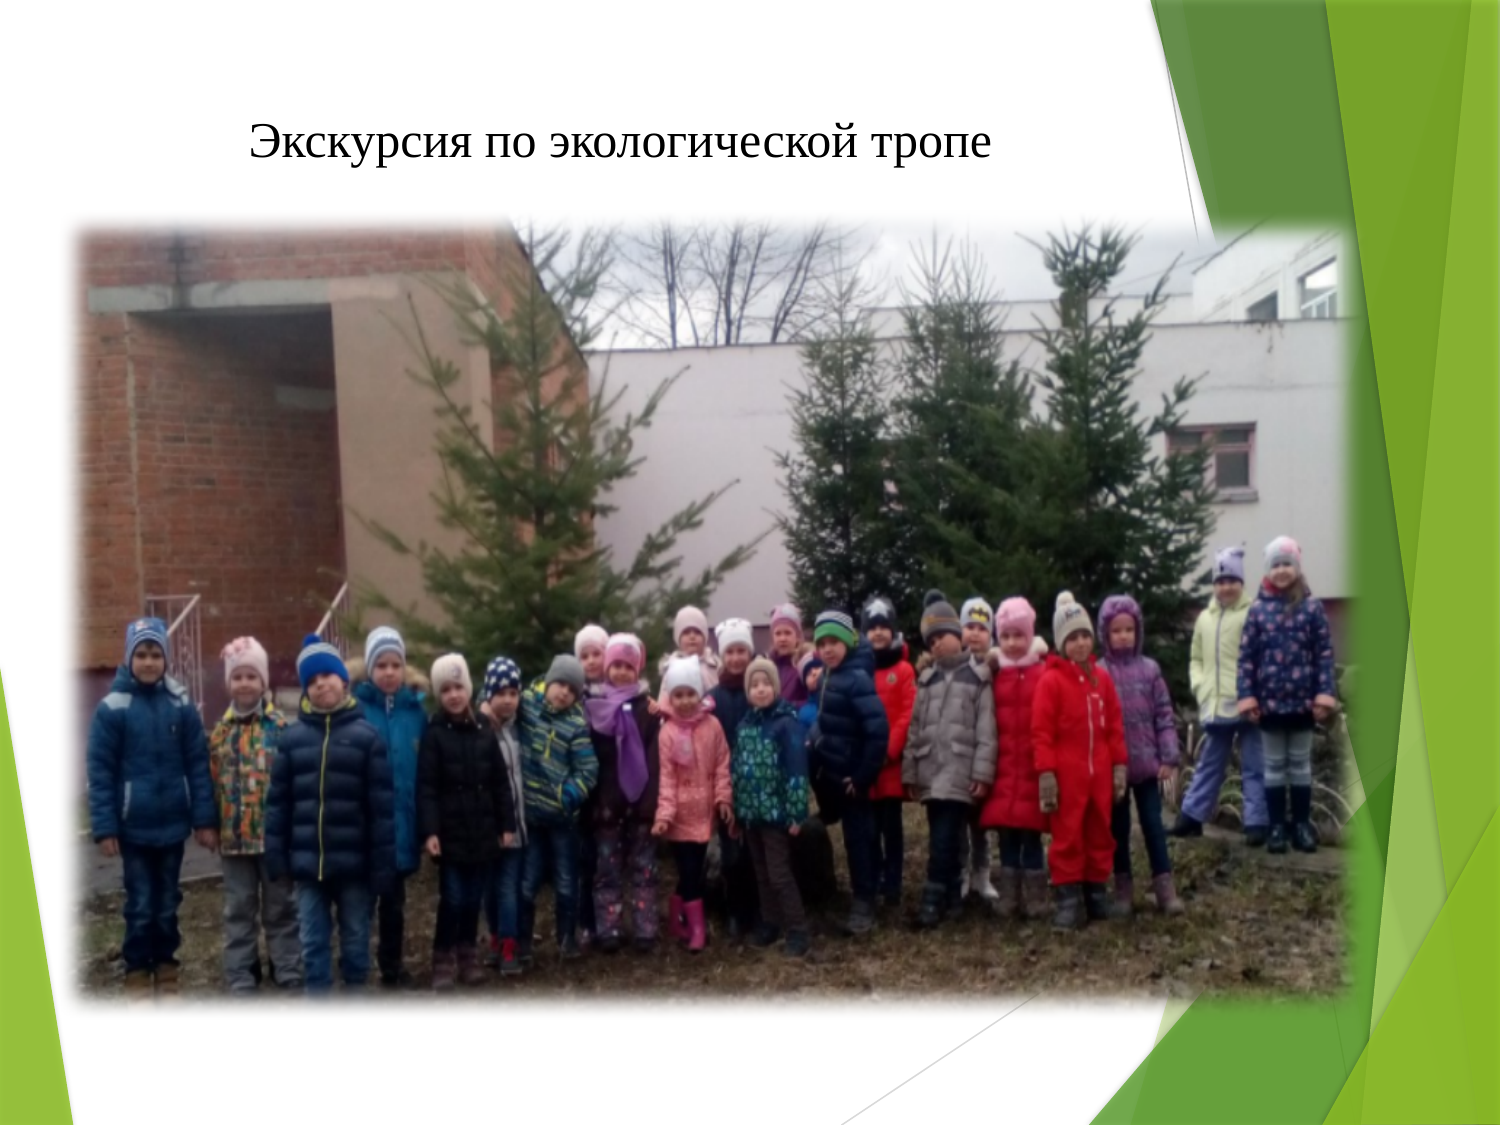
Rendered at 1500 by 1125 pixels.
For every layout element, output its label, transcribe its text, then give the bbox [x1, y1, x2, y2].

picture [57, 210, 1368, 1020]
title Экскурсия по экологической тропе [99, 99, 1142, 209]
